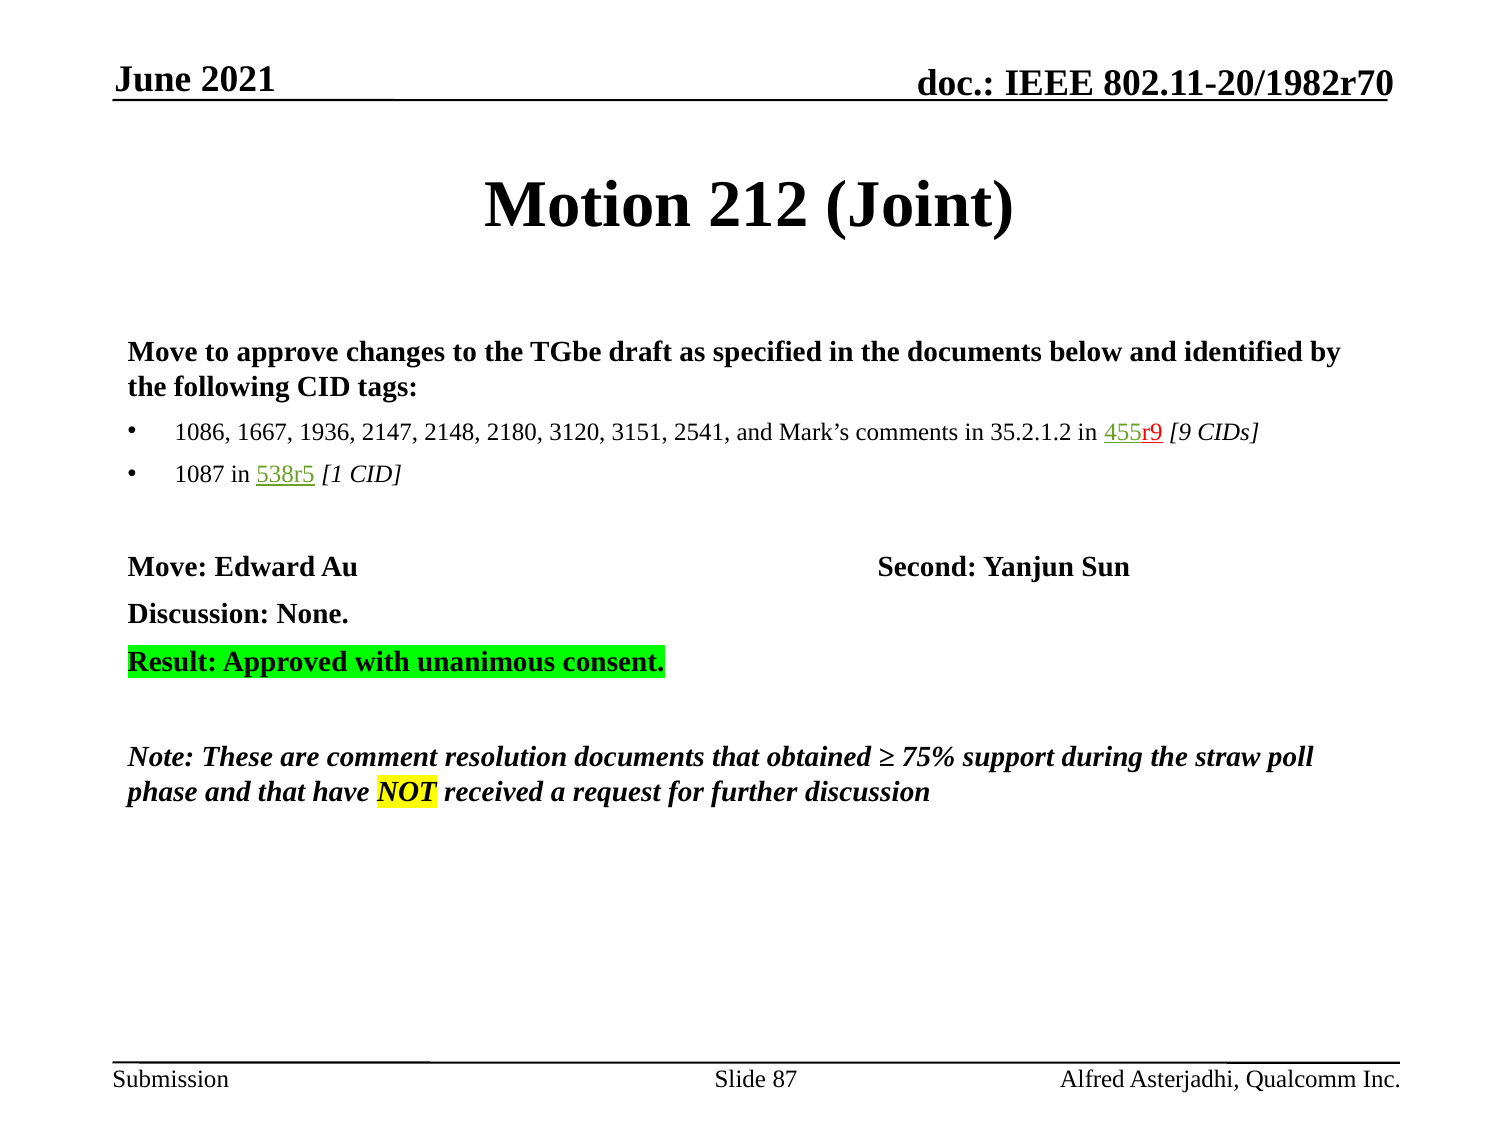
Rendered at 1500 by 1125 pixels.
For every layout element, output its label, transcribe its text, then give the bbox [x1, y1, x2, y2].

slide_number Slide 87 [712, 1061, 800, 1123]
list Move to approve changes to the TGbe draft as specified in the documents below and identified by the following CID tags: 1086, 1667, 1936, 2147, 2148, 2180, 3120, 3151, 2541, and Mark’s comments in 35.2.1.2 in 455r9 [9 CIDs] 1087 in 538r5 [1 CID] Move: Edward Au Second: Yanjun Sun Discussion: None. Result: Approved with unanimous consent. Note: These are comment resolution documents that obtained ≥ 75% support during the straw poll phase and that have NOT received a request for further discussion [112, 324, 1388, 1063]
footer Alfred Asterjadhi, Qualcomm Inc. [878, 1061, 1402, 1093]
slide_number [114, 54, 423, 100]
title Motion 212 (Joint) [112, 112, 1388, 288]
